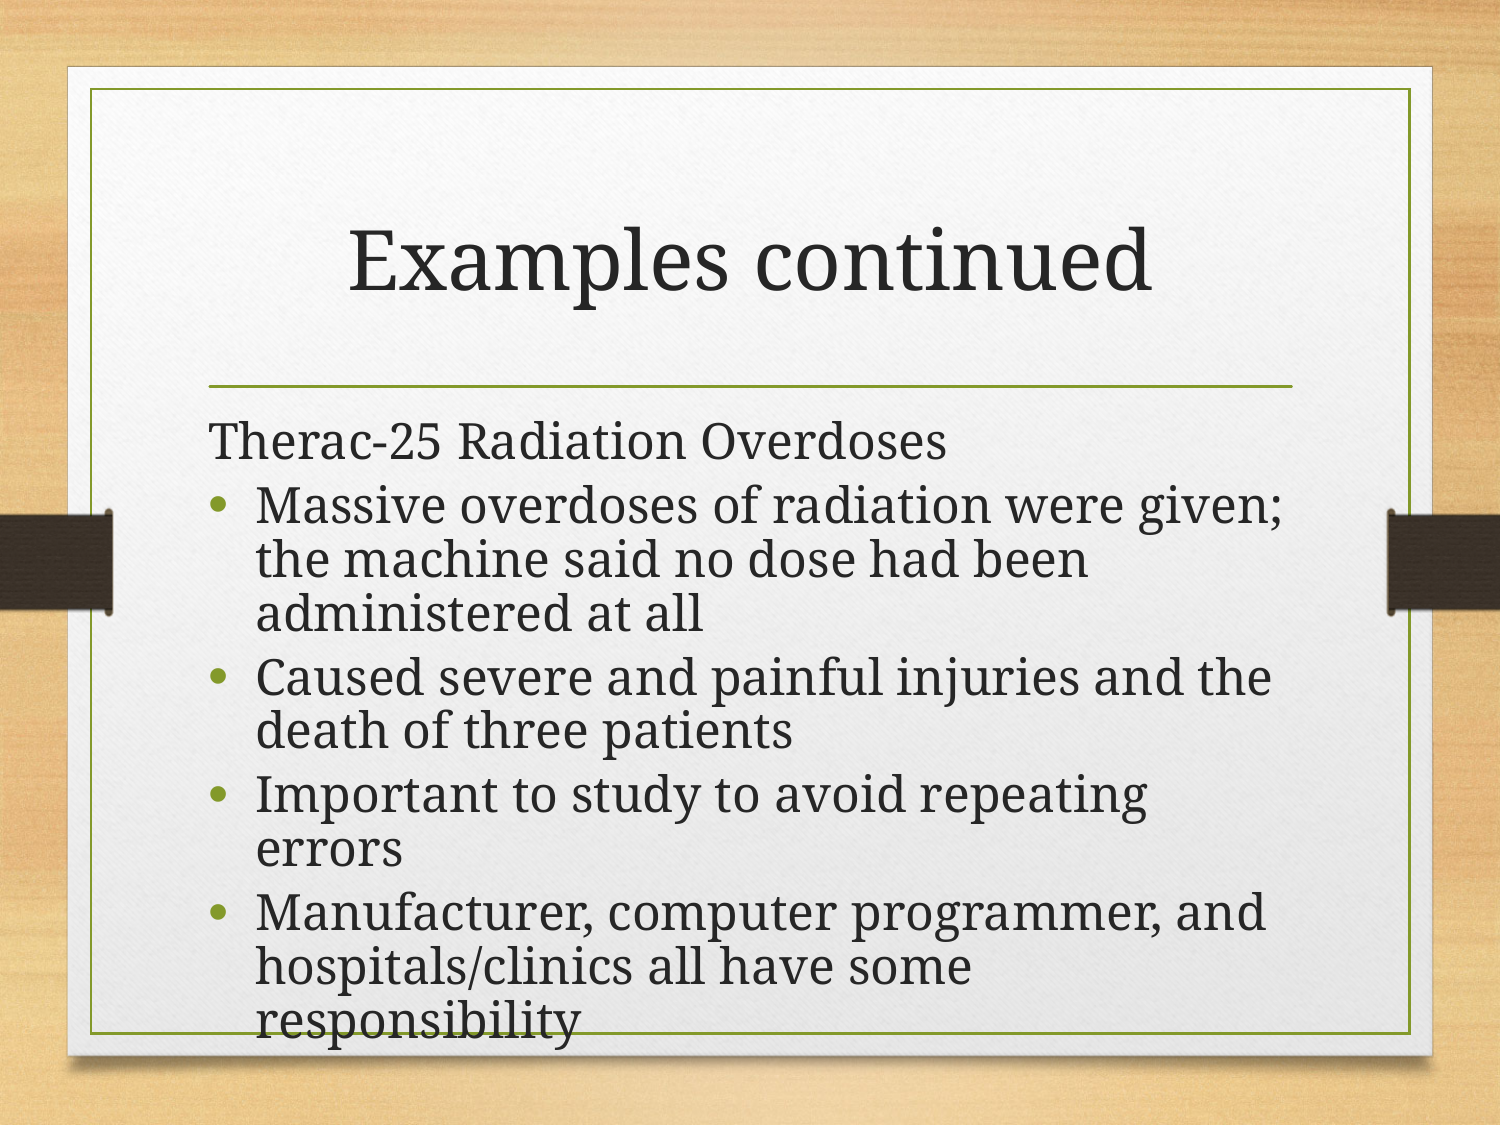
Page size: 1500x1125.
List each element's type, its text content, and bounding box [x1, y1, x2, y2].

picture [0, 0, 1500, 1125]
list Therac-25 Radiation Overdoses Massive overdoses of radiation were given; the machine said no dose had been administered at all Caused severe and painful injuries and the death of three patients Important to study to avoid repeating errors Manufacturer, computer programmer, and hospitals/clinics all have some responsibility [193, 408, 1309, 974]
title Examples continued [193, 150, 1309, 365]
